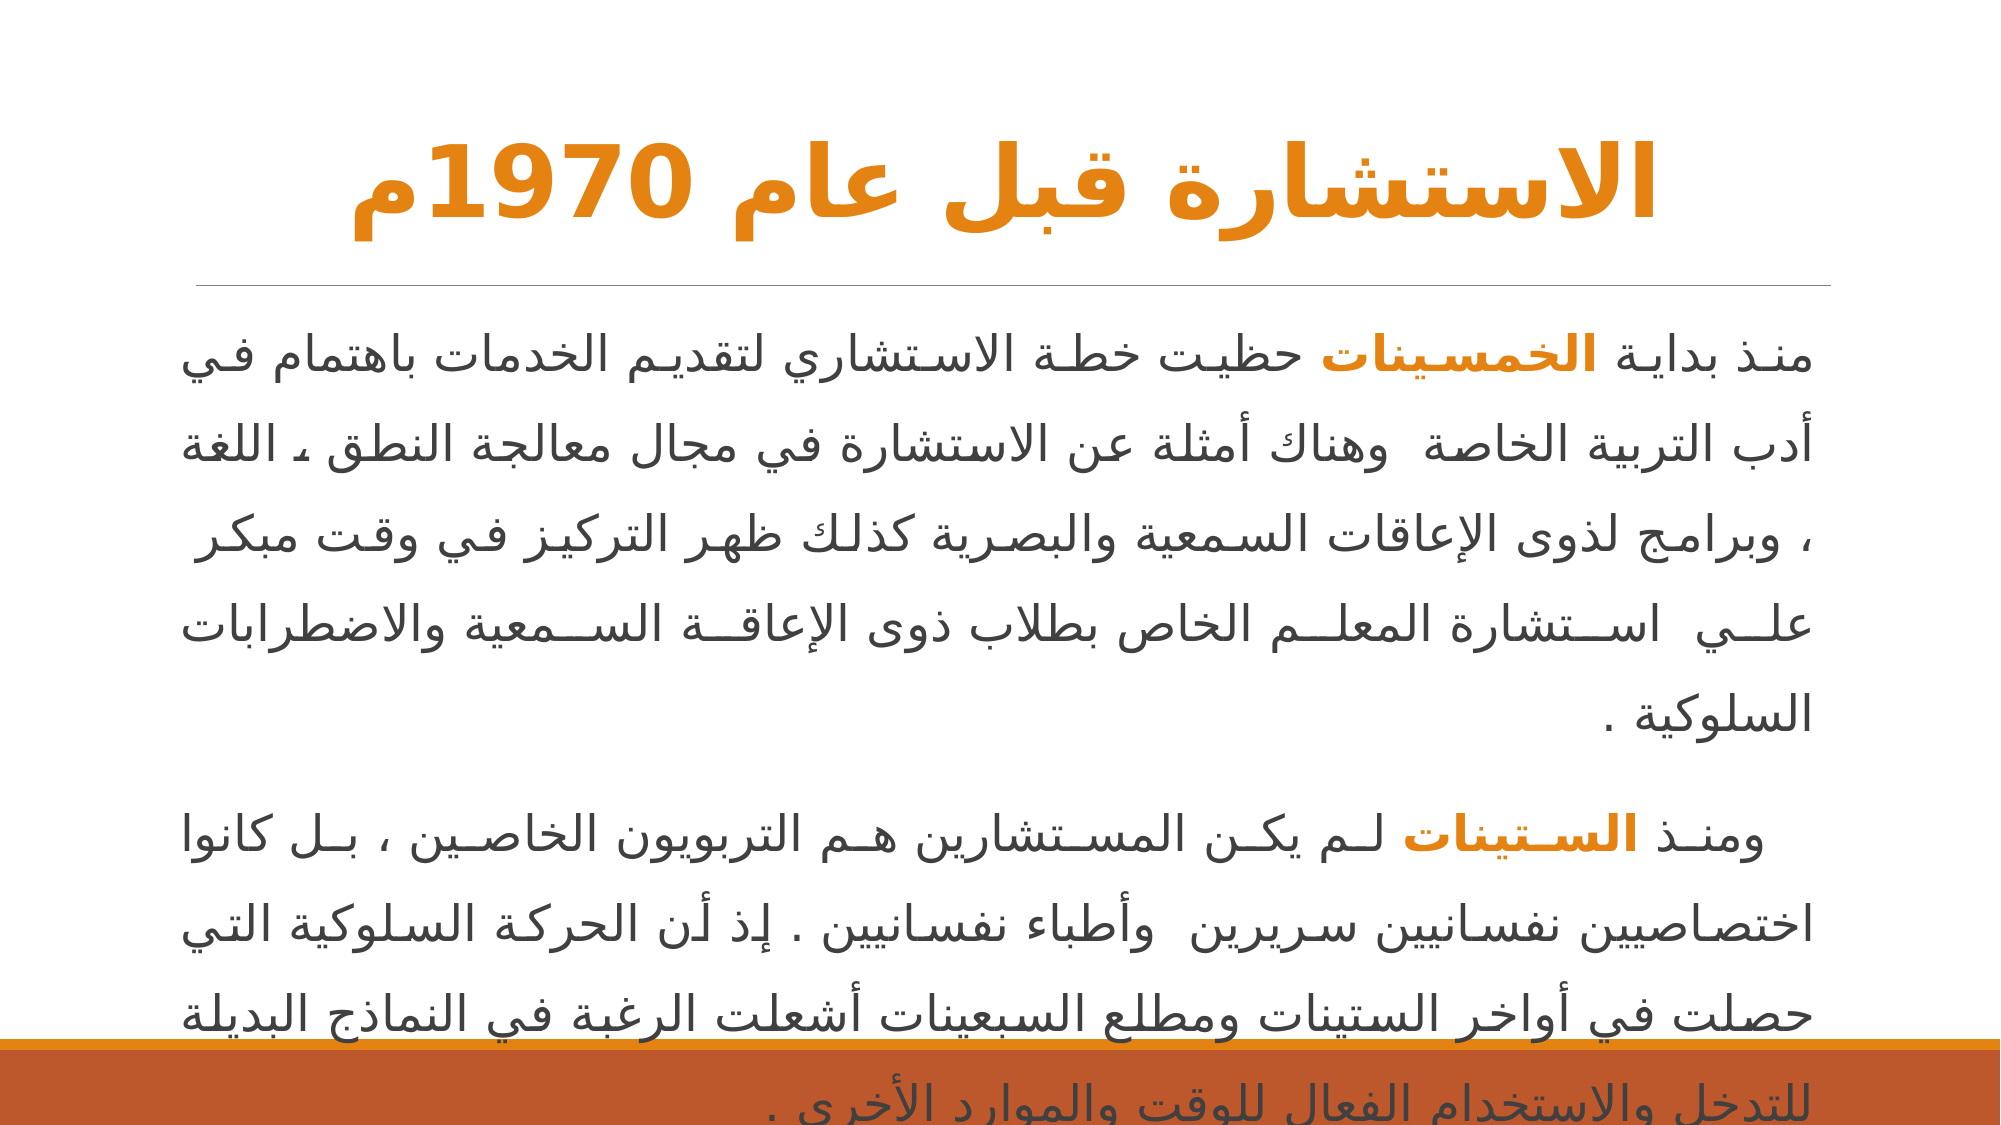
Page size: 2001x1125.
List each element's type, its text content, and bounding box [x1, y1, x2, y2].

footer [604, 1059, 1396, 1120]
list منذ بداية الخمسينات حظيت خطة الاستشاري لتقديم الخدمات باهتمام في أدب التربية الخاصة وهناك أمثلة عن الاستشارة في مجال معالجة النطق ، اللغة ، وبرامج لذوى الإعاقات السمعية والبصرية كذلك ظهر التركيز في وقت مبكر علي استشارة المعلم الخاص بطلاب ذوى الإعاقة السمعية والاضطرابات السلوكية . ومنذ الستينات لم يكن المستشارين هم التربويون الخاصين ، بل كانوا اختصاصيين نفسانيين سريرين وأطباء نفسانيين . إذ أن الحركة السلوكية التي حصلت في أواخر الستينات ومطلع السبعينات أشعلت الرغبة في النماذج البديلة للتدخل والاستخدام الفعال للوقت والموارد الأخرى . [180, 284, 1830, 1021]
title الاستشارة قبل عام 1970م [180, 85, 1830, 246]
